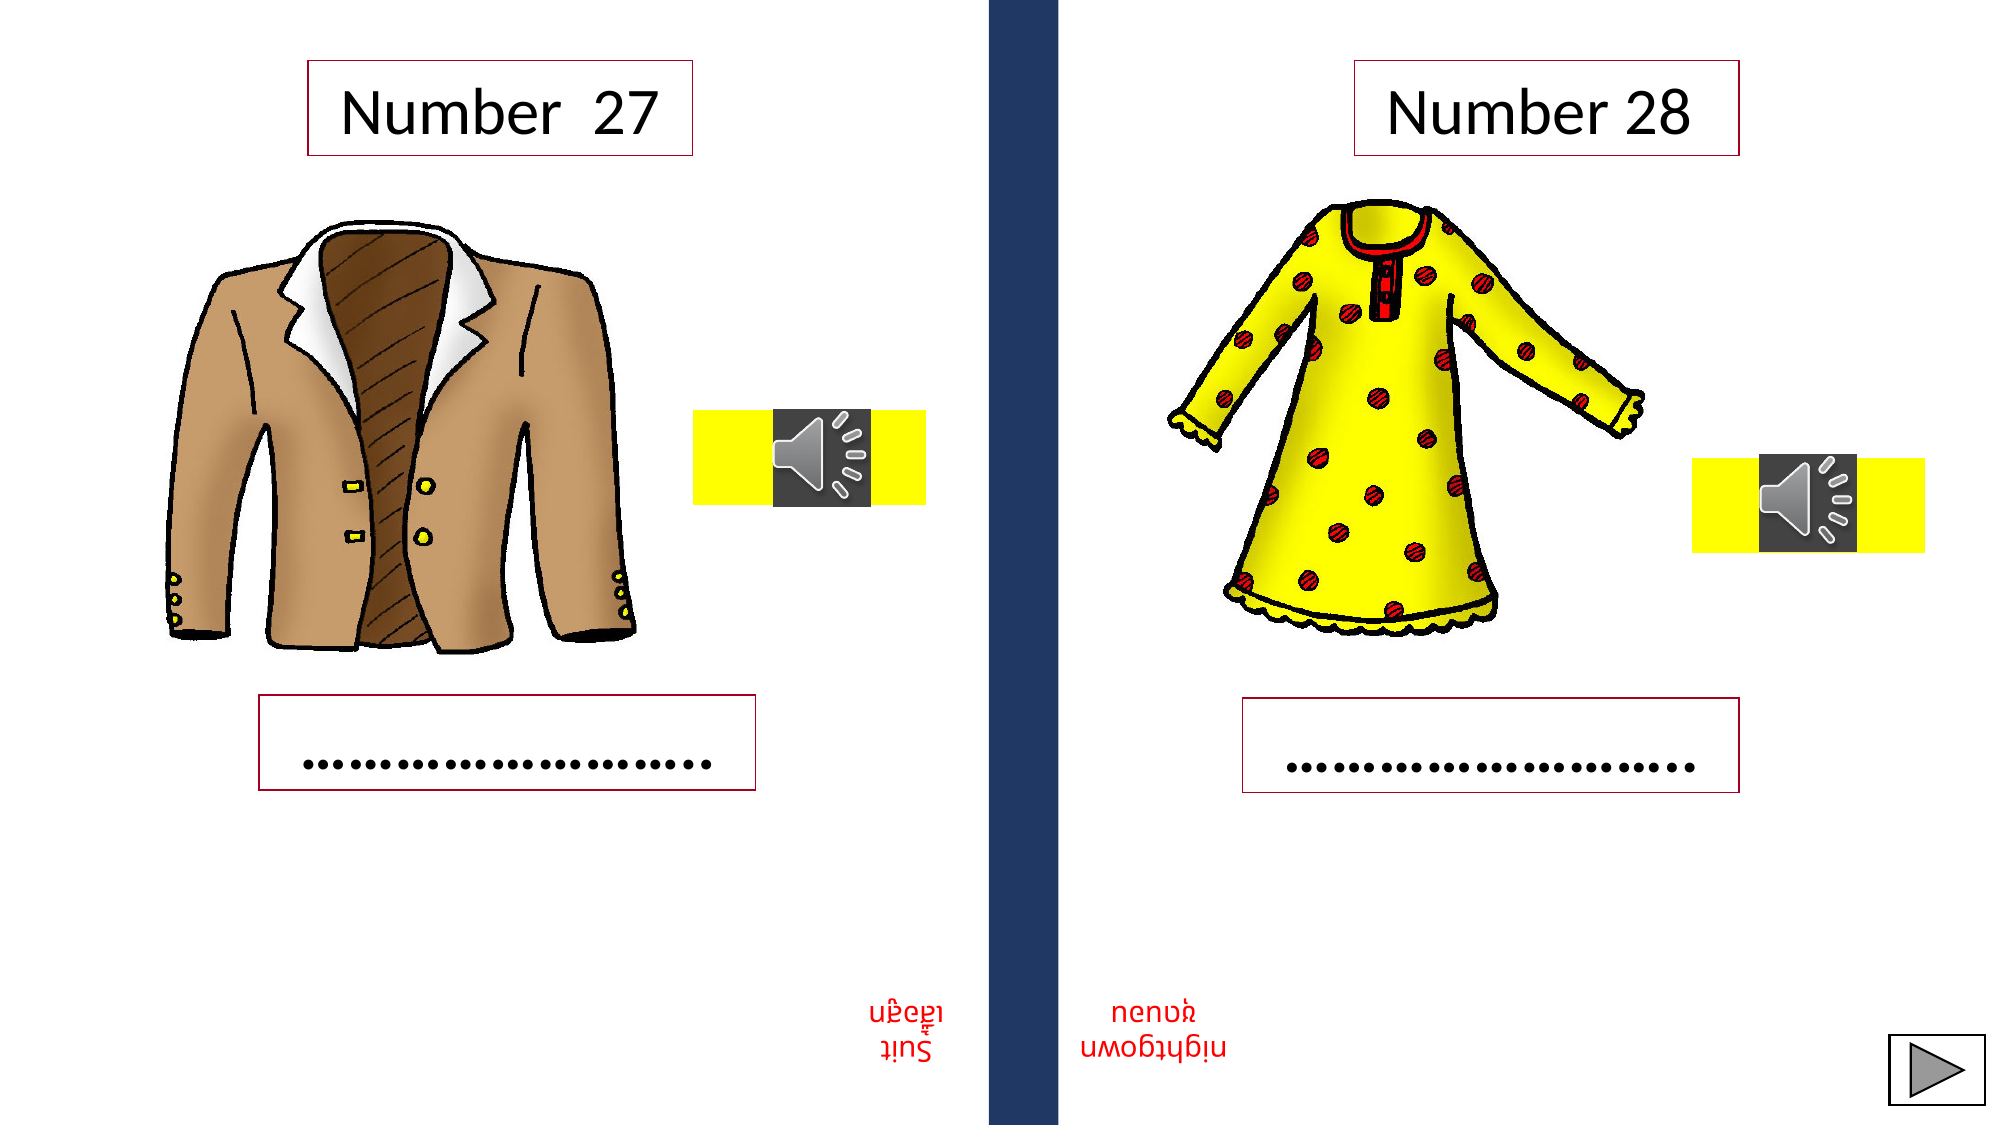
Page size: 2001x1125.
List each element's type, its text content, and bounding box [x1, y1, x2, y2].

table_header [1859, 458, 1925, 553]
text_box Suit เสื้อสูท [824, 993, 989, 1078]
text_box [988, 0, 1059, 1125]
picture [772, 407, 873, 508]
text_box [1888, 1034, 1986, 1106]
text_box nightgown ชุดนอน [1053, 993, 1255, 1078]
picture [1158, 181, 1656, 649]
text_box …………………….. [1242, 697, 1739, 793]
table_header [1692, 458, 1758, 553]
table_header [873, 410, 926, 505]
table_header [693, 410, 772, 505]
text_box …………………….. [259, 695, 756, 790]
picture [1758, 452, 1859, 553]
text_box Number 28 [1354, 60, 1739, 156]
picture [144, 213, 662, 671]
text_box Number 27 [308, 60, 693, 156]
